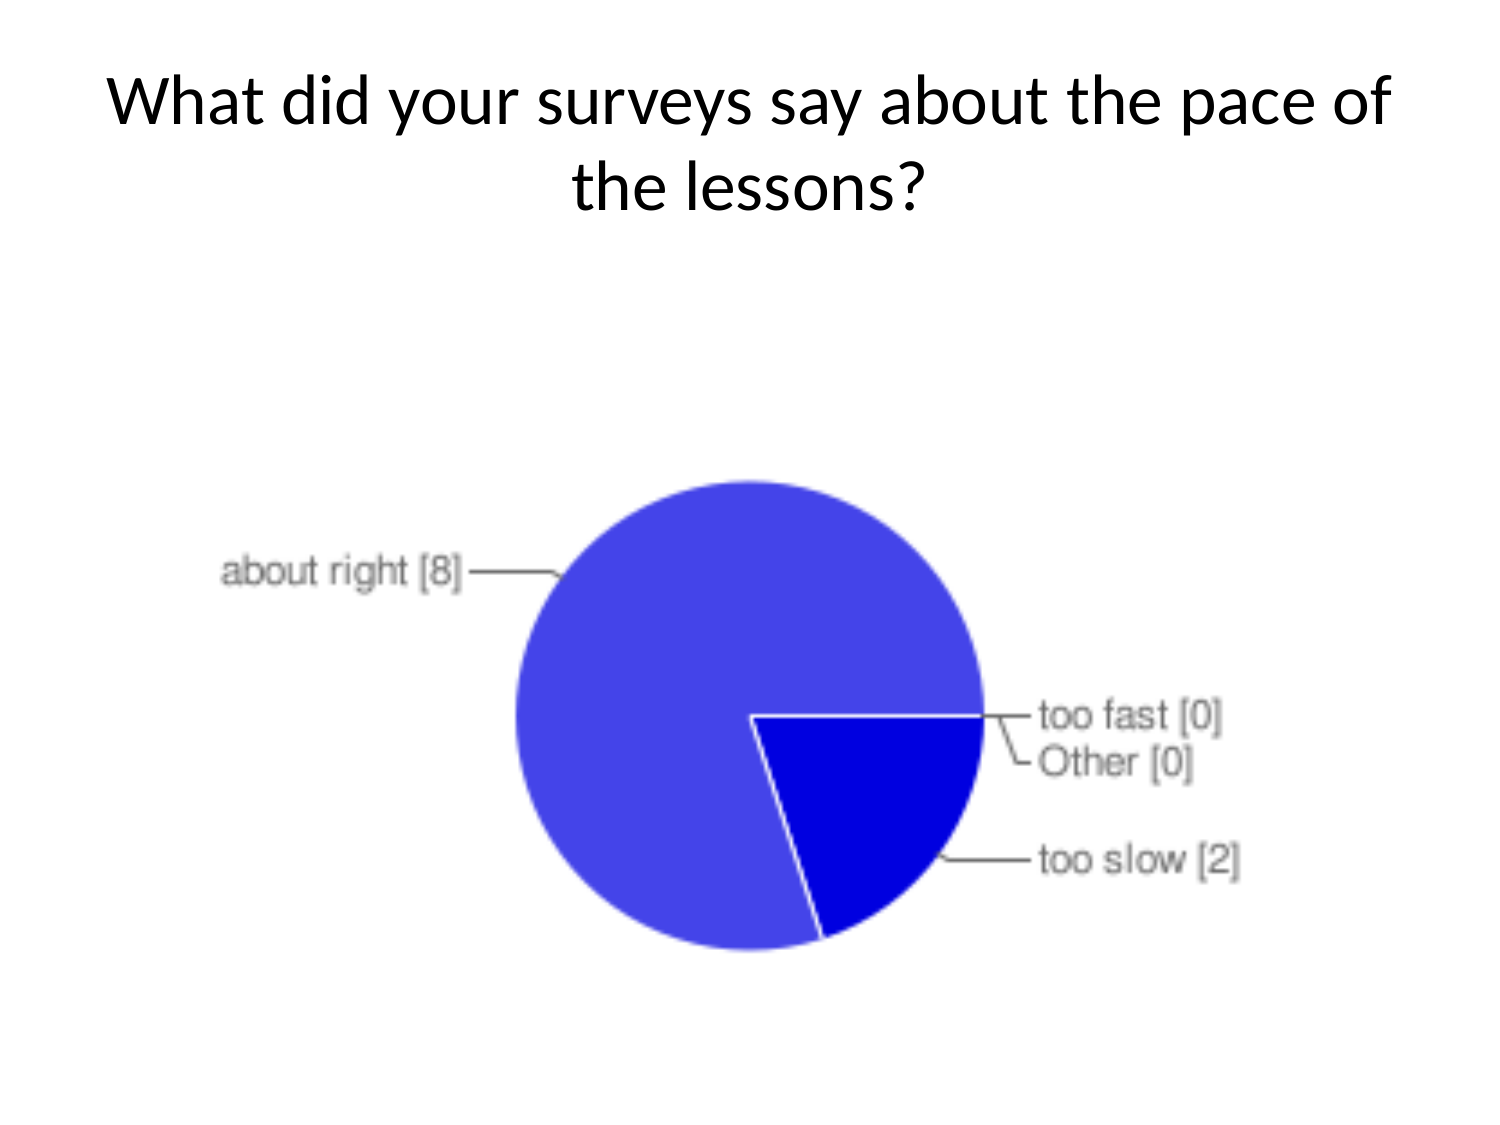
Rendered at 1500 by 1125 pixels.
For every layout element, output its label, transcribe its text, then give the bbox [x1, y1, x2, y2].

title What did your surveys say about the pace of the lessons? [75, 45, 1425, 233]
picture [128, 445, 1372, 986]
